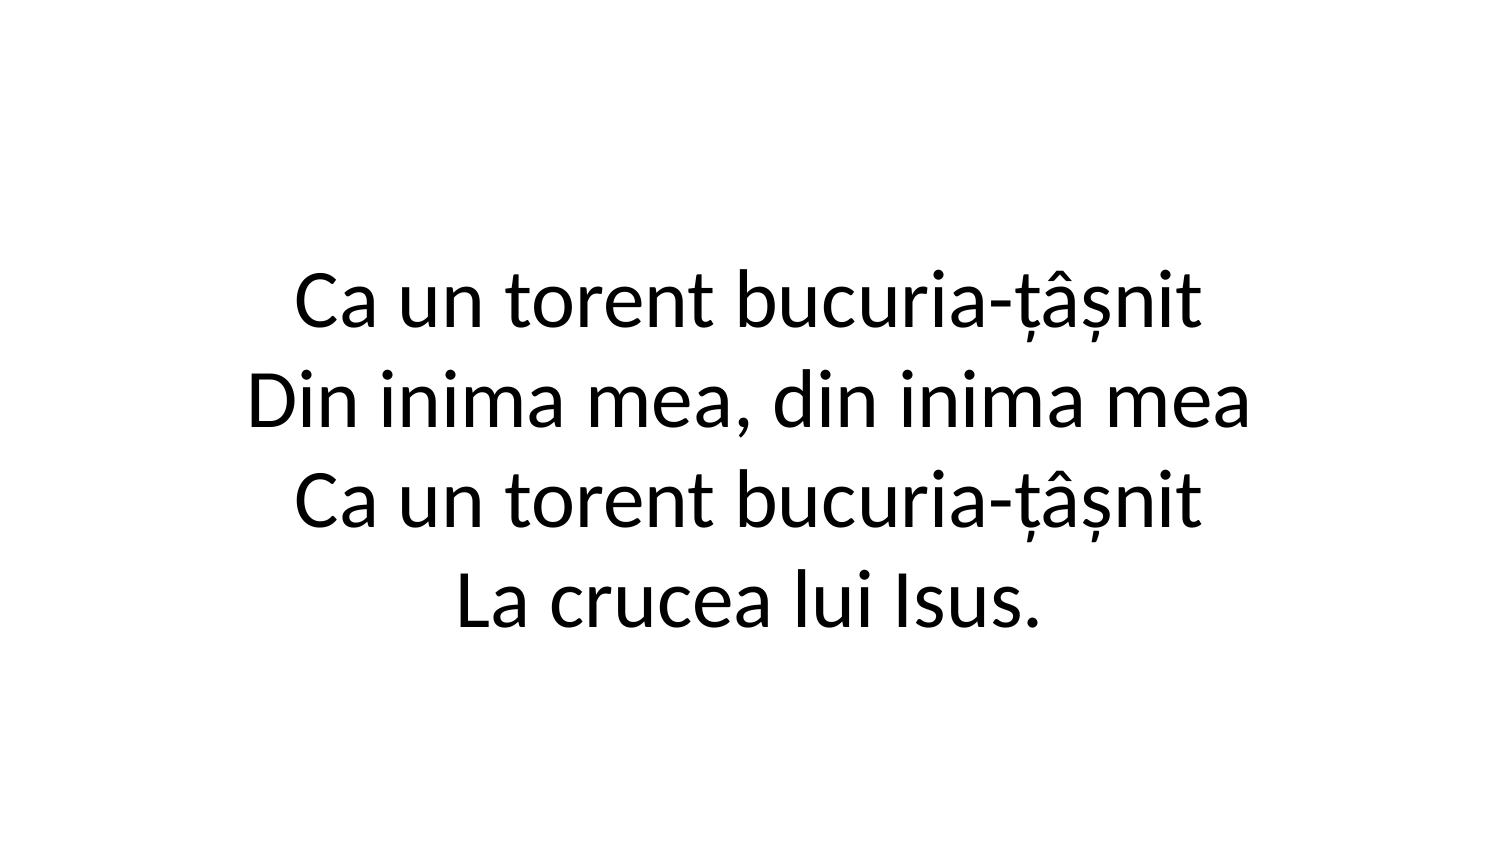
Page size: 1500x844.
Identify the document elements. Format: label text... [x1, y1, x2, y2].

text_box Ca un torent bucuria-țâșnit Din inima mea, din inima mea Ca un torent bucuria-țâșnit La crucea lui Isus. [231, 192, 1269, 652]
